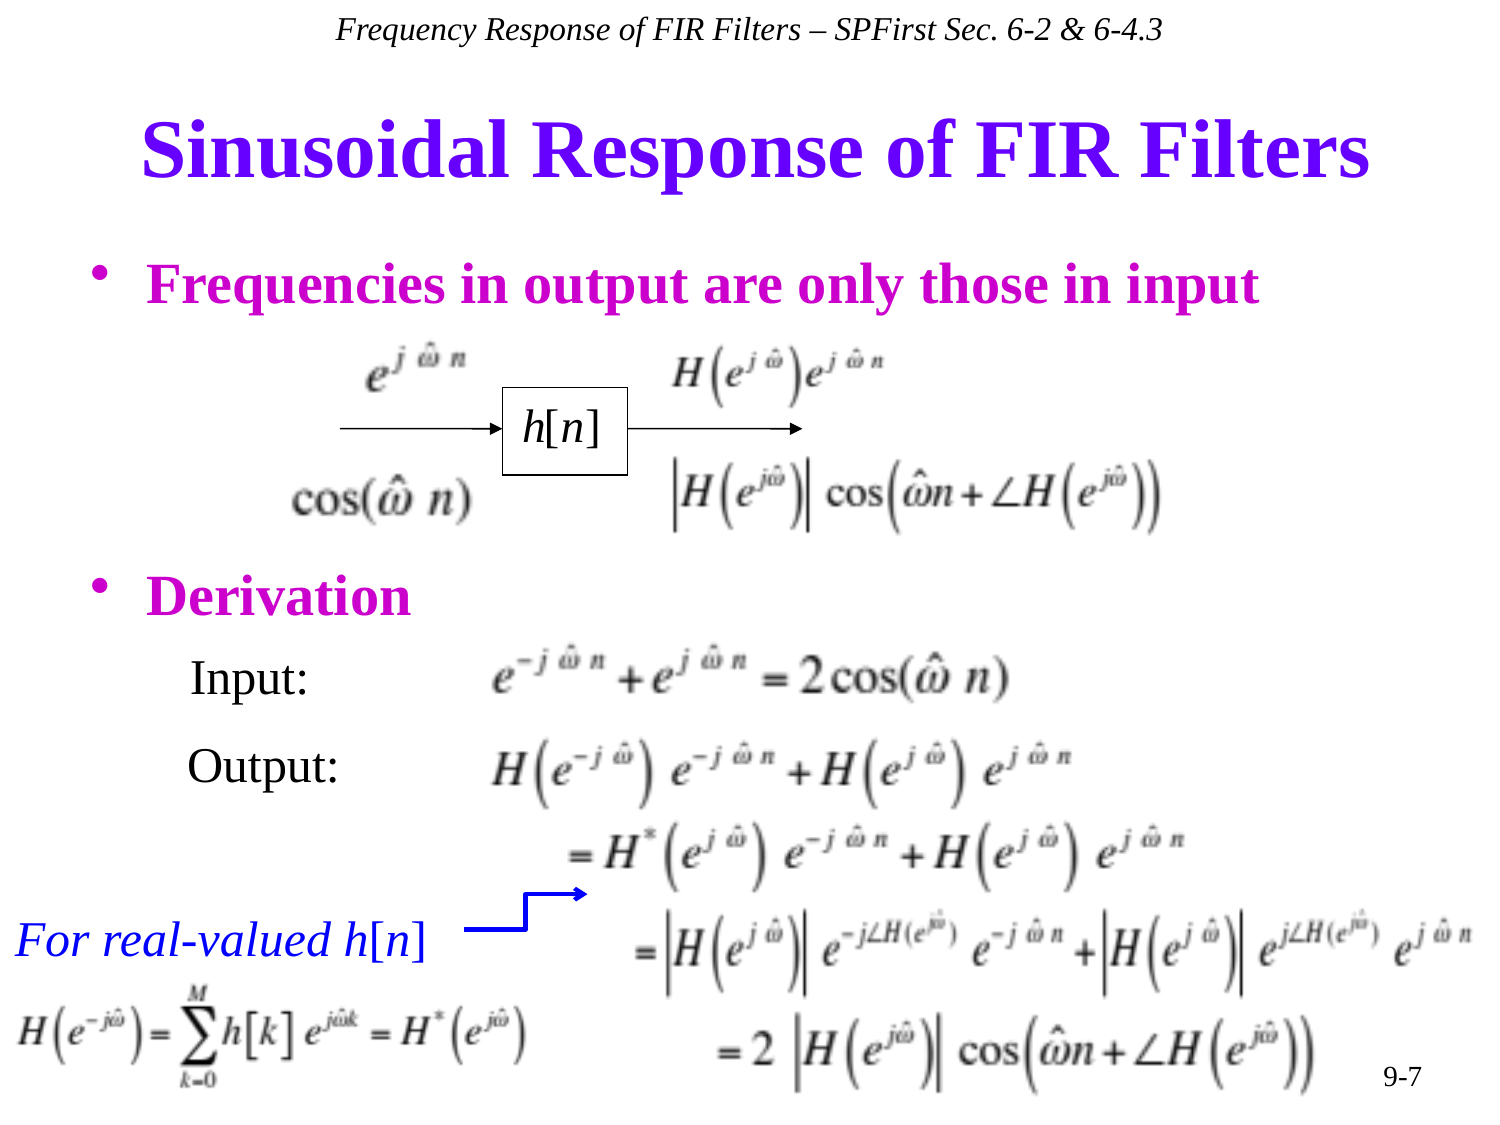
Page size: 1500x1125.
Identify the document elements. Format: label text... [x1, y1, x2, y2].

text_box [12, 974, 529, 1092]
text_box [469, 880, 583, 944]
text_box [665, 337, 888, 416]
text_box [631, 900, 1476, 1001]
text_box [485, 728, 1076, 819]
text_box Frequencies in output are only those in input [75, 237, 1475, 325]
text_box Output: [172, 724, 360, 800]
text_box Frequency Response of FIR Filters – SPFirst Sec. 6-2 & 6-4.3 [0, 0, 1500, 55]
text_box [712, 1003, 1323, 1101]
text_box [487, 636, 1013, 712]
slide_number 9-7 [1124, 1049, 1438, 1125]
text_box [287, 462, 480, 534]
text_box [563, 812, 1188, 903]
text_box Derivation [75, 549, 1463, 650]
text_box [649, 449, 1163, 540]
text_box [339, 387, 803, 476]
text_box Input: [174, 636, 363, 712]
text_box For real-valued h[n] [0, 899, 463, 974]
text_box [360, 333, 470, 401]
title Sinusoidal Response of FIR Filters [75, 55, 1438, 237]
